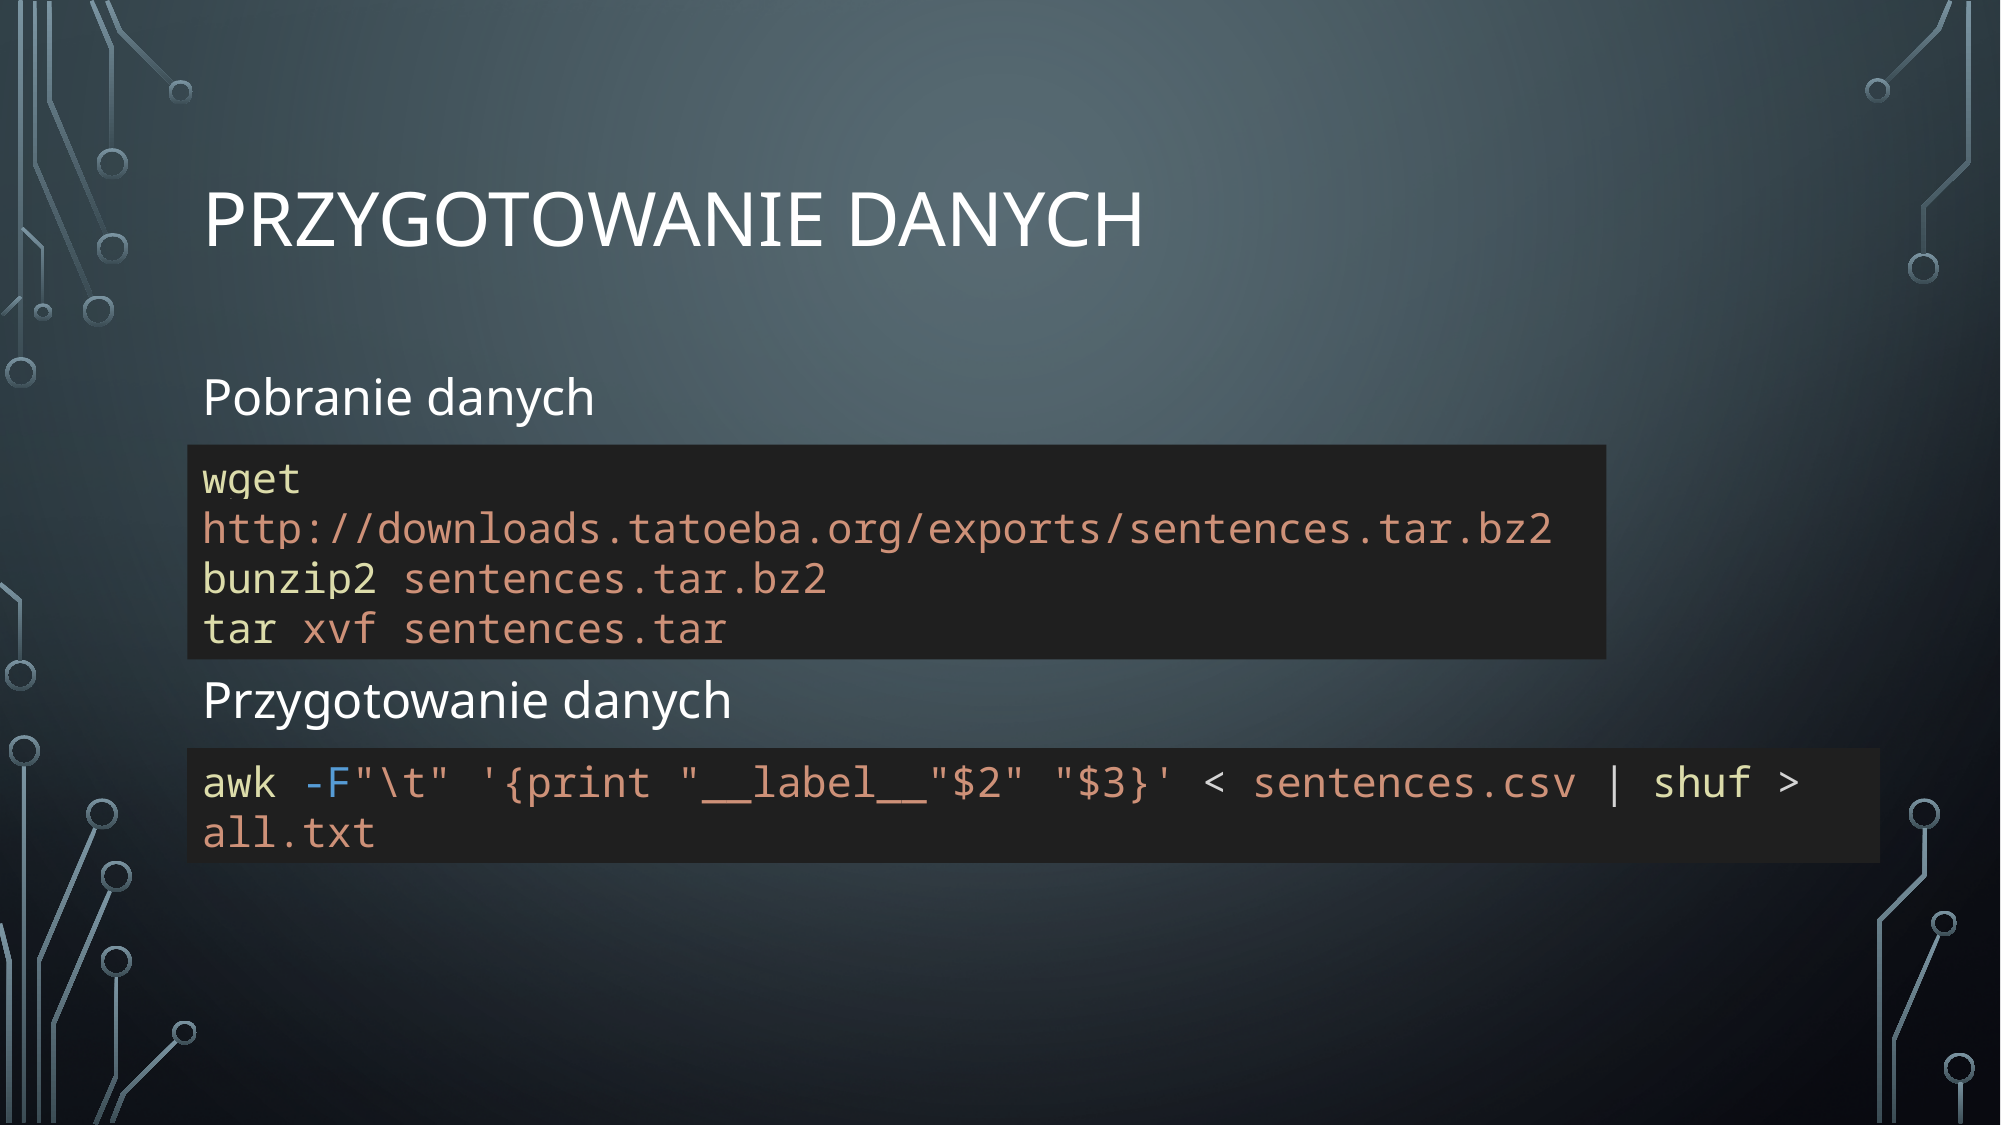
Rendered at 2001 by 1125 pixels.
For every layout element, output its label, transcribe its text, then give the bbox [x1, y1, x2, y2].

text_box wget http://downloads.tatoeba.org/exports/sentences.tar.bz2 bunzip2 sentences.tar.bz2 tar xvf sentences.tar [187, 444, 1607, 649]
title Przygotowanie danych [187, 101, 1813, 344]
text_box Przygotowanie danych [187, 649, 1813, 748]
list Pobranie danych [187, 346, 1813, 445]
text_box awk -F"\t" '{print "__label__"$2" "$3}' < sentences.csv | shuf > all.txt [187, 748, 1881, 863]
